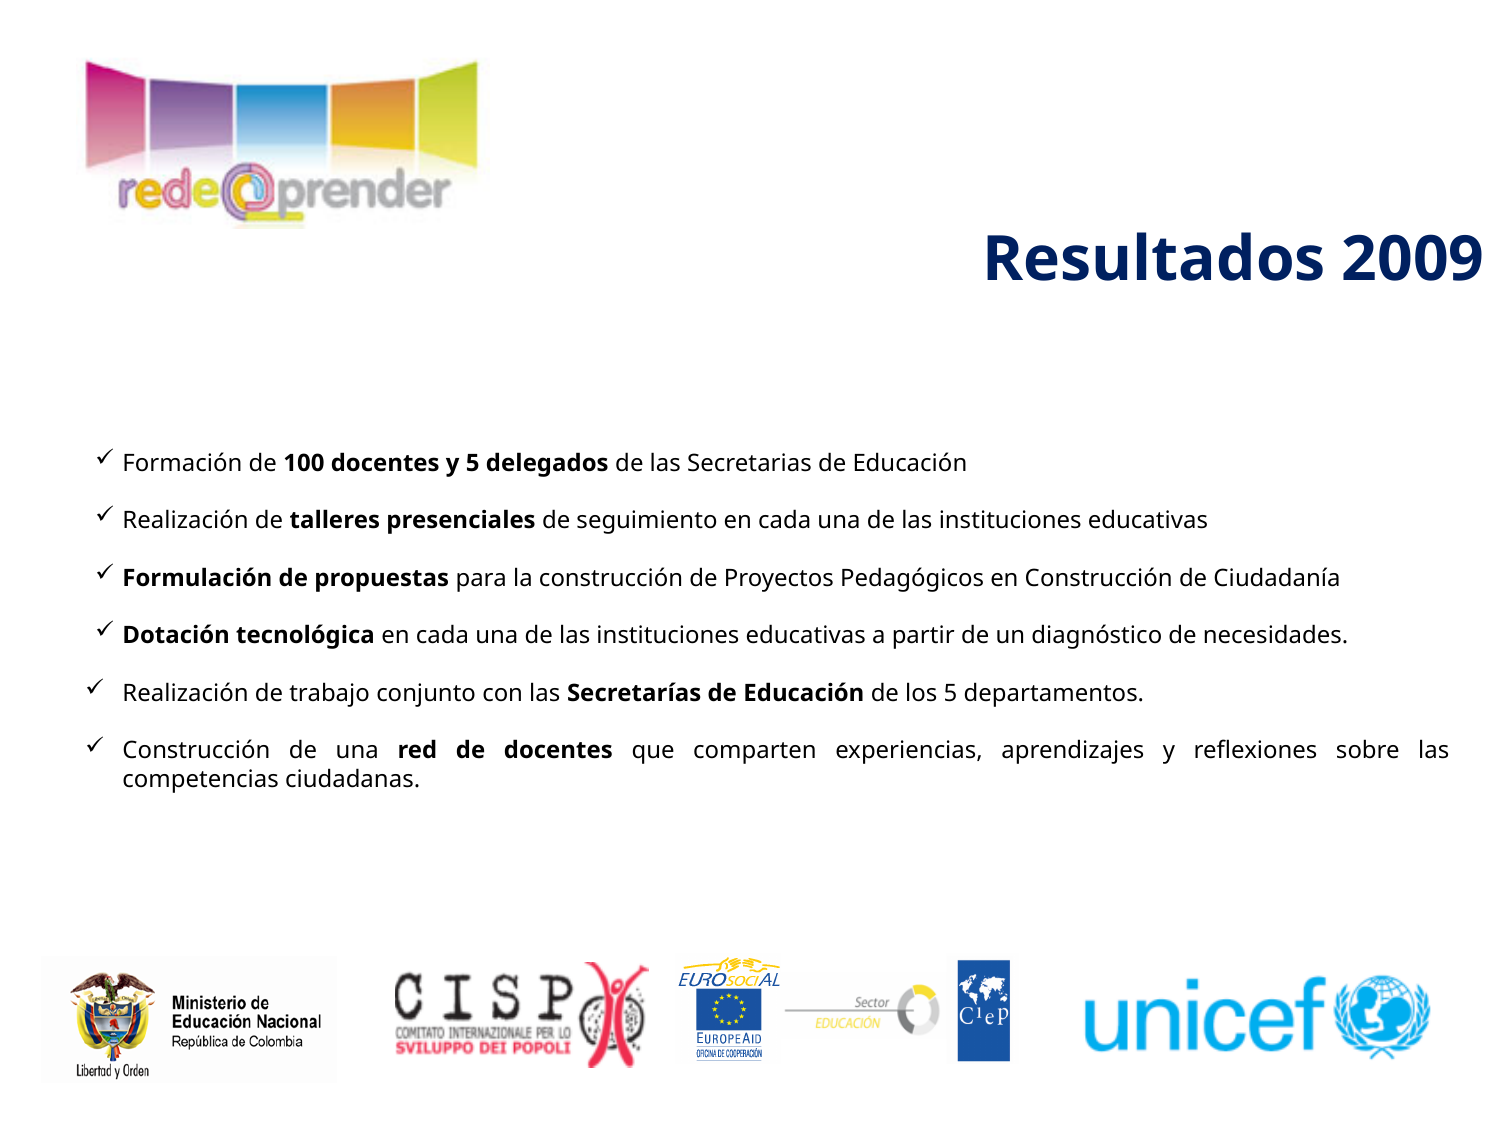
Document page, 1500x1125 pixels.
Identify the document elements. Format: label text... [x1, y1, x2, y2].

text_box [395, 952, 1022, 1068]
picture [76, 42, 491, 230]
picture [41, 956, 337, 1083]
text_box Resultados 2009 [890, 210, 1500, 301]
picture [1080, 965, 1432, 1064]
text_box Formación de 100 docentes y 5 delegados de las Secretarias de Educación Realización de talleres presenciales de seguimiento en cada una de las instituciones educativas Formulación de propuestas para la construcción de Proyectos Pedagógicos en Construcción de Ciudadanía Dotación tecnológica en cada una de las instituciones educativas a partir de un diagnóstico de necesidades. Realización de trabajo conjunto con las Secretarías de Educación de los 5 departamentos. Construcción de una red de docentes que comparten experiencias, aprendizajes y reflexiones sobre las competencias ciudadanas. [70, 301, 1465, 953]
